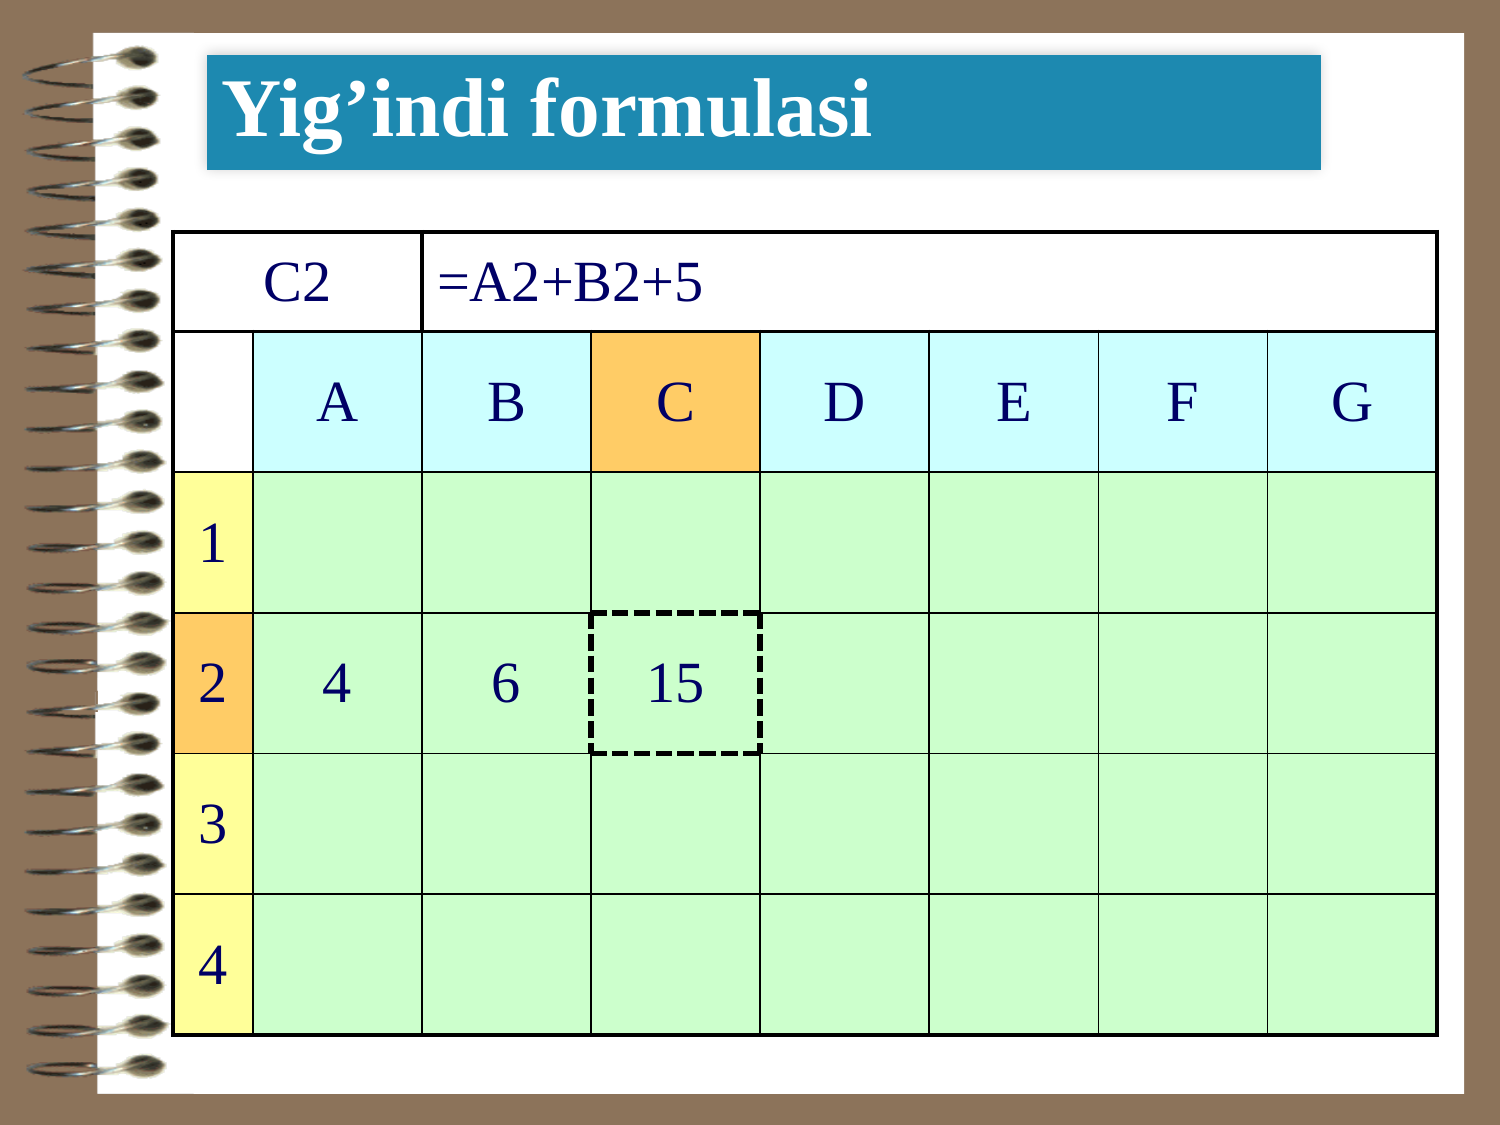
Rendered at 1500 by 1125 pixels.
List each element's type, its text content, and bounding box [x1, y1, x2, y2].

table_cell [175, 333, 252, 471]
table_cell [930, 754, 1098, 893]
table_cell 6 [423, 614, 591, 753]
table_cell [423, 754, 590, 893]
picture [0, 8, 194, 1115]
table_cell [930, 614, 1098, 753]
table_cell [592, 895, 759, 1033]
table_cell [592, 473, 759, 613]
table_cell 4 [254, 614, 421, 753]
table_cell [254, 754, 421, 893]
table_cell [254, 895, 421, 1033]
table_cell [1099, 473, 1267, 612]
table_cell [1268, 754, 1435, 893]
table_cell [1099, 754, 1267, 893]
table_cell 15 [591, 613, 760, 753]
table_cell [254, 473, 421, 612]
table_cell [930, 895, 1098, 1033]
table_cell 4 [175, 895, 252, 1033]
table_cell [761, 754, 928, 893]
table_cell E [930, 333, 1098, 471]
table_cell 1 [175, 473, 252, 612]
table_cell G [1268, 333, 1435, 471]
table_cell [930, 473, 1098, 612]
table_cell [761, 895, 928, 1033]
table_header =A2+B2+5 [424, 234, 1435, 330]
table_cell 3 [175, 754, 252, 893]
table_cell F [1099, 333, 1267, 471]
table_cell B [423, 333, 590, 471]
table_cell [1099, 895, 1267, 1033]
table_cell [1268, 473, 1435, 612]
table_cell [592, 753, 759, 893]
table_cell [423, 895, 590, 1033]
table_cell [761, 473, 928, 612]
table_header Yig’indi formulasi [207, 55, 1321, 170]
table_cell [760, 614, 928, 753]
table_header C2 [175, 234, 420, 330]
table_cell D [761, 333, 928, 471]
table_cell A [254, 333, 421, 471]
table_cell 2 [175, 614, 252, 753]
table_cell [1099, 614, 1267, 753]
table_cell C [592, 333, 759, 471]
table_cell [1268, 895, 1435, 1033]
table_cell [423, 473, 590, 612]
table_cell [1268, 614, 1435, 753]
text_box [171, 132, 1459, 1071]
